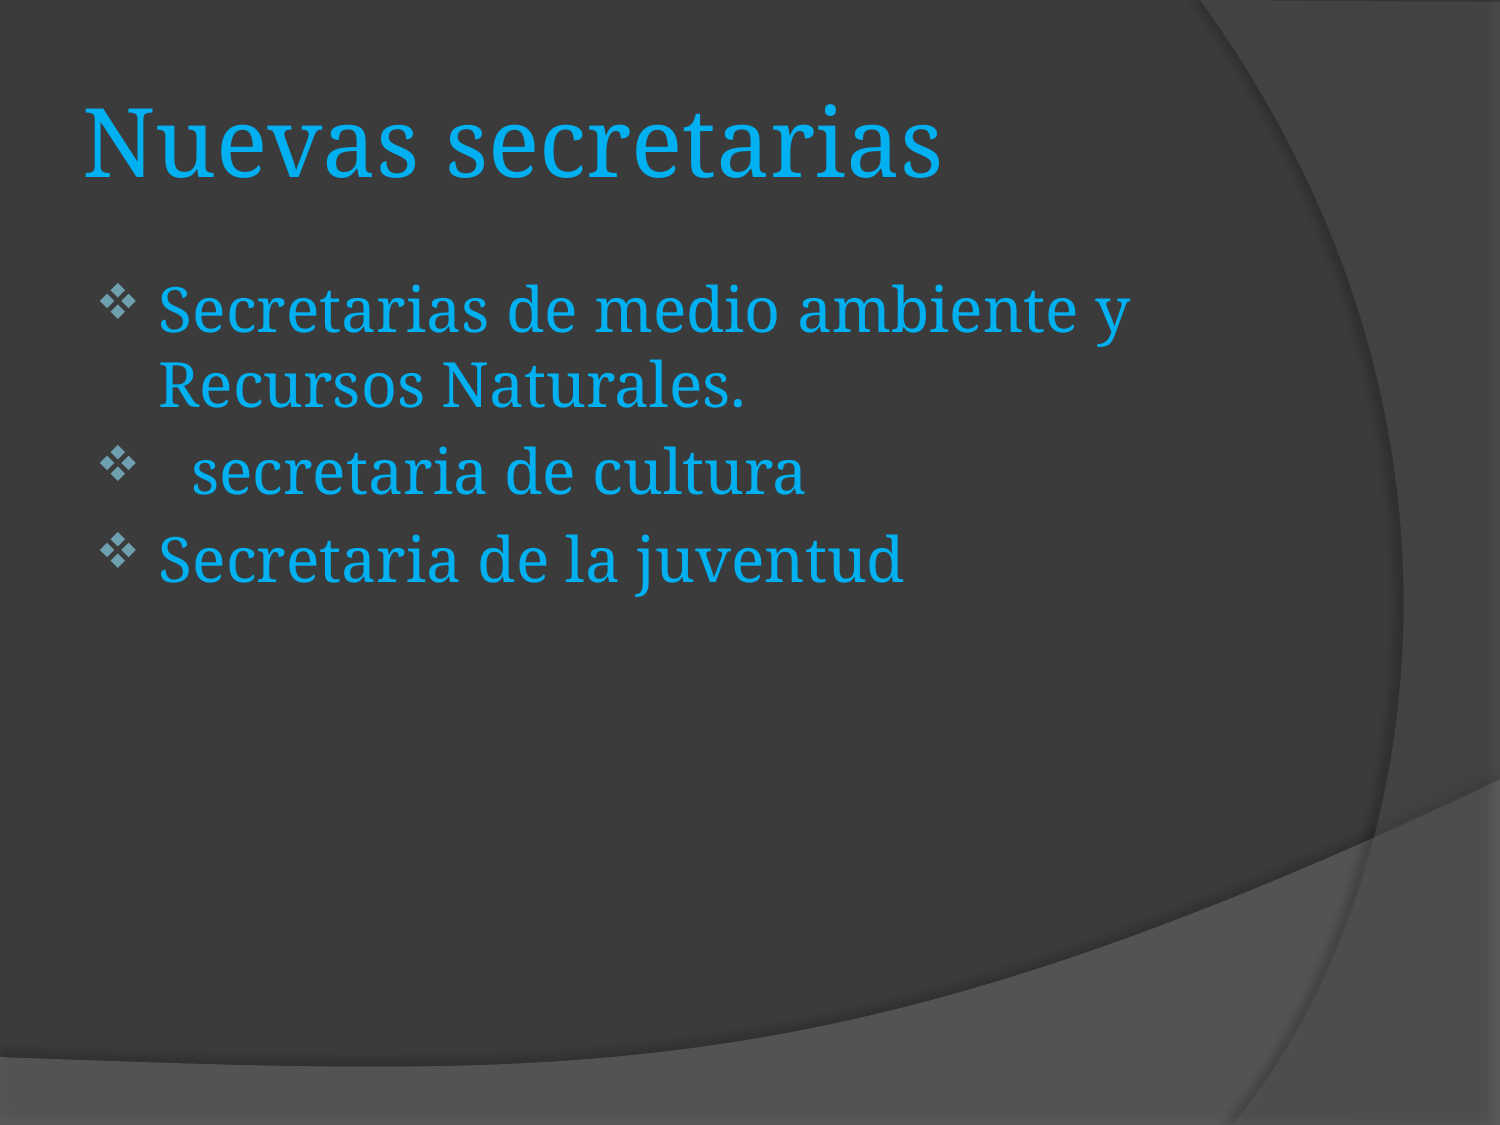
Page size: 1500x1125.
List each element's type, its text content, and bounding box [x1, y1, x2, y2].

list Secretarias de medio ambiente y Recursos Naturales. secretaria de cultura Secretaria de la juventud [75, 262, 1300, 1005]
title Nuevas secretarias [75, 45, 1300, 233]
